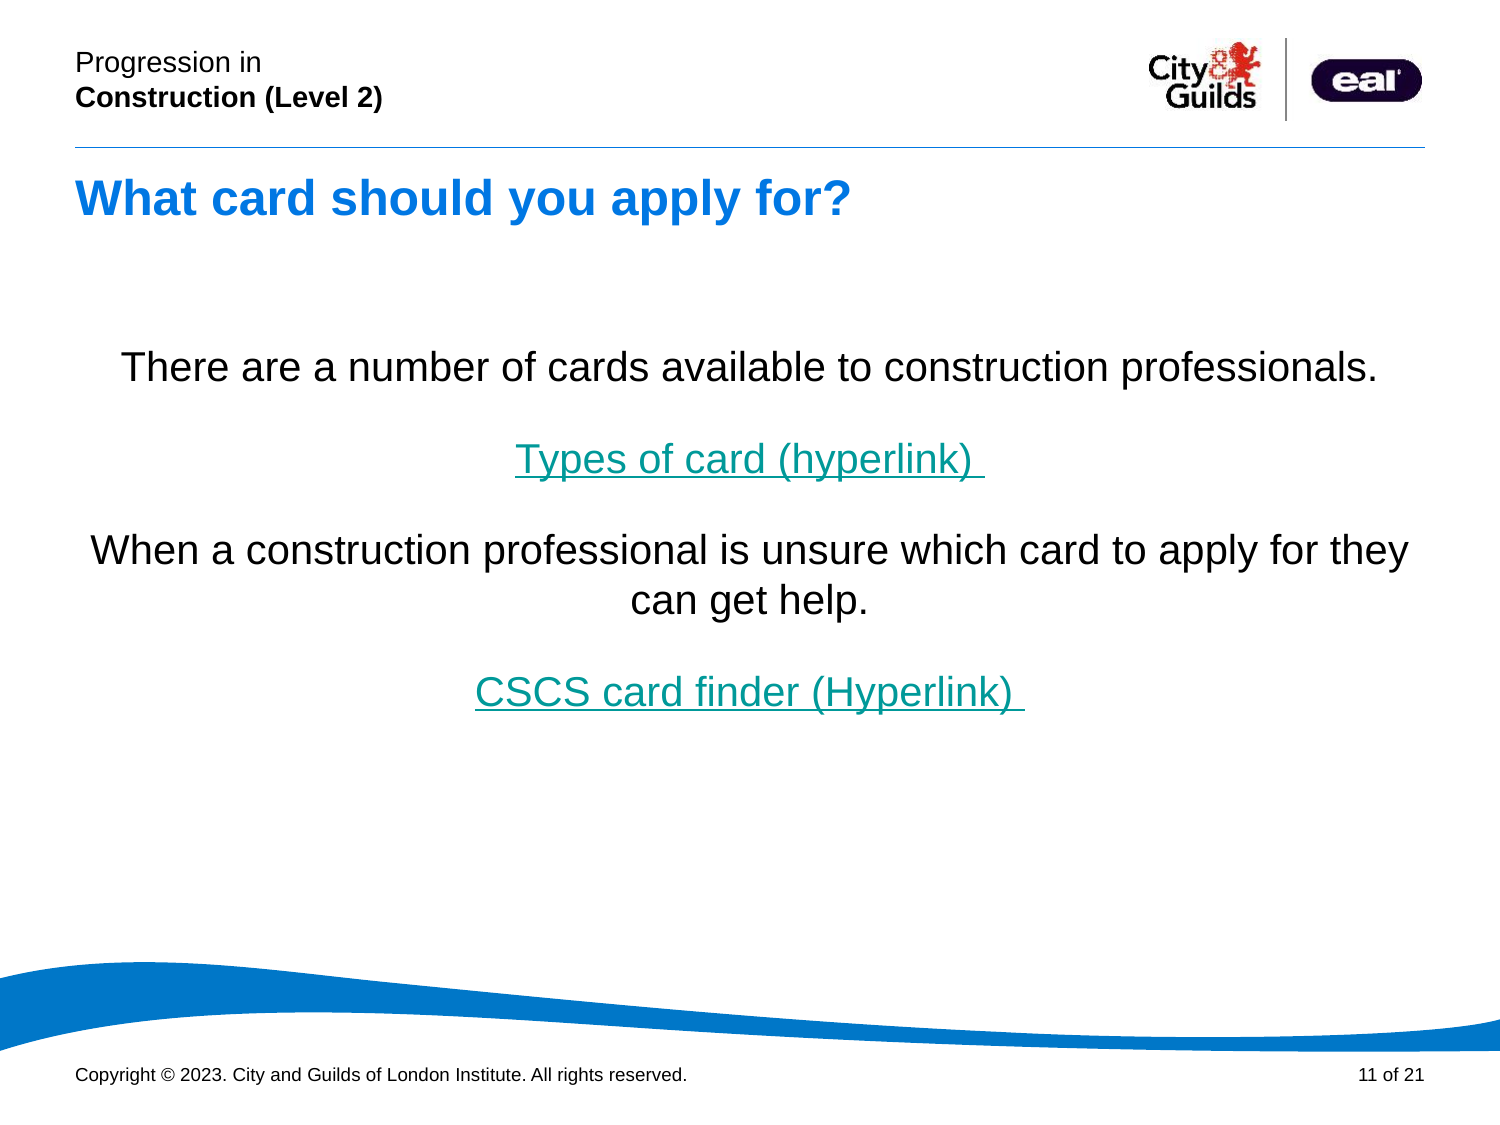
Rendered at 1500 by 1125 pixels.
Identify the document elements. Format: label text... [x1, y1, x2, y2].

title What card should you apply for? [74, 165, 1426, 229]
list There are a number of cards available to construction professionals. Types of card (hyperlink) When a construction professional is unsure which card to apply for they can get help. CSCS card finder (Hyperlink) [74, 247, 1426, 946]
picture [1149, 38, 1422, 121]
